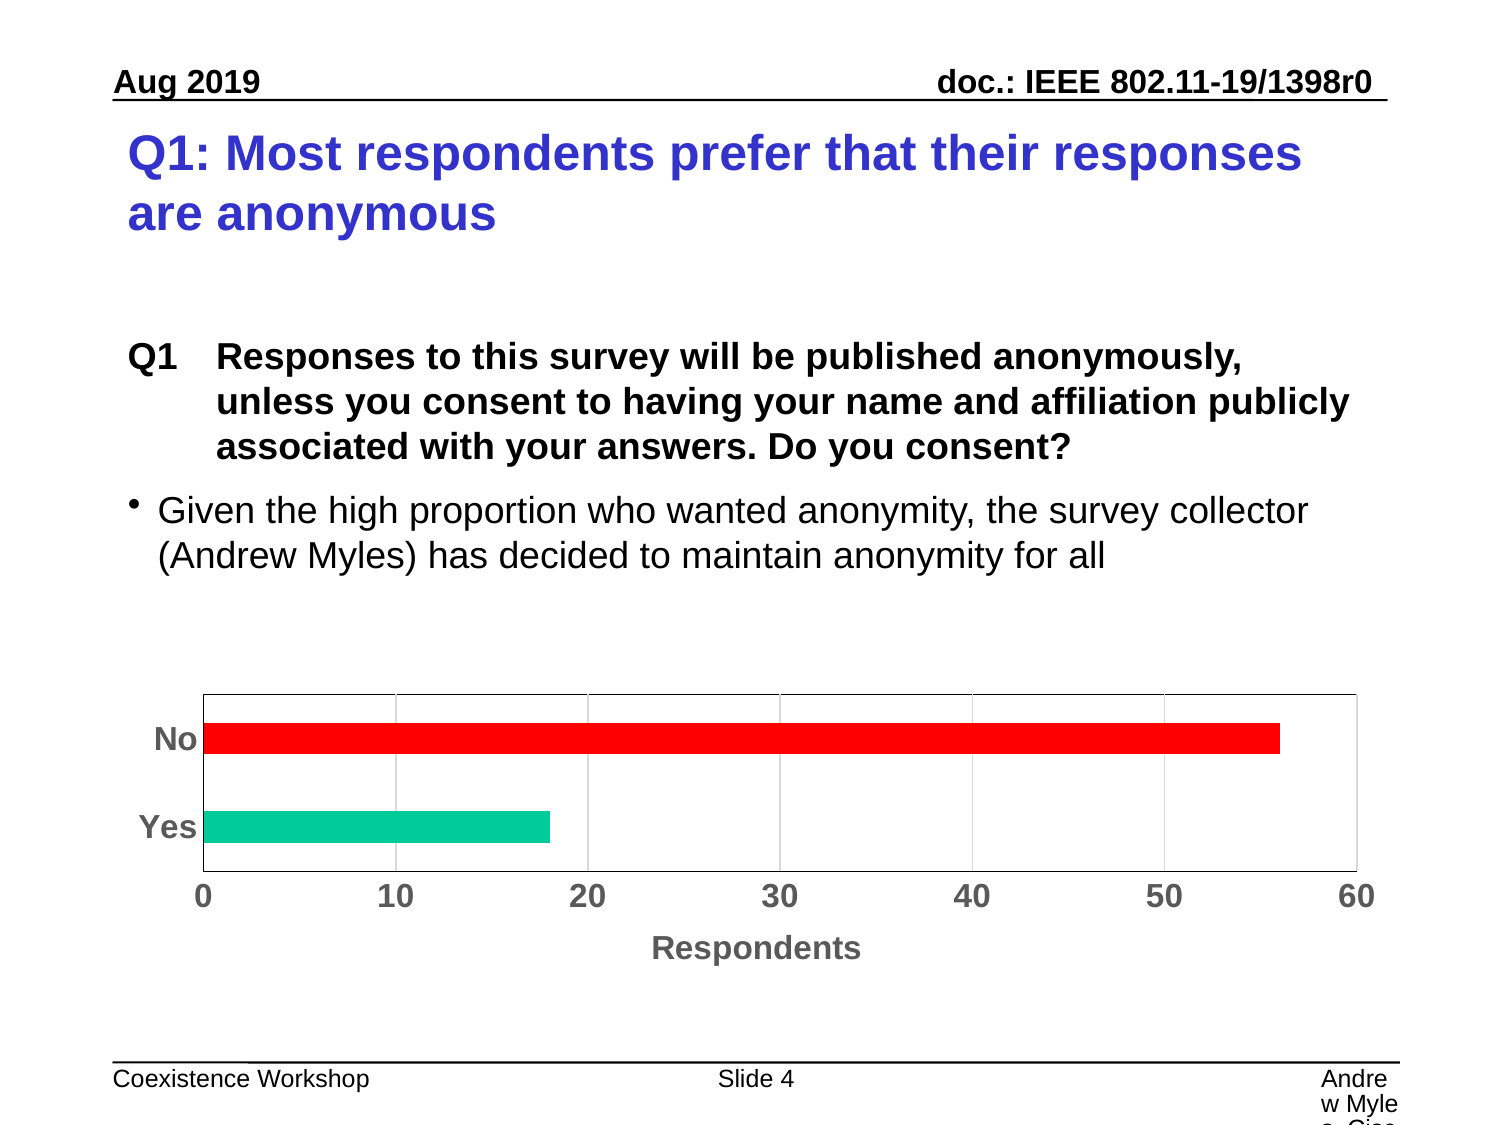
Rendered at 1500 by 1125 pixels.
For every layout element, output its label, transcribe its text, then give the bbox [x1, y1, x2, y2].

title Q1: Most respondents prefer that their responses are anonymous [112, 112, 1388, 288]
list Q1 Responses to this survey will be published anonymously, unless you consent to having your name and affiliation publicly associated with your answers. Do you consent? Given the high proportion who wanted anonymity, the survey collector (Andrew Myles) has decided to maintain anonymity for all [112, 324, 1388, 687]
footer Andrew Myles, Cisco [1320, 1061, 1402, 1093]
slide_number Slide 4 [709, 1061, 803, 1093]
chart [112, 687, 1402, 1001]
